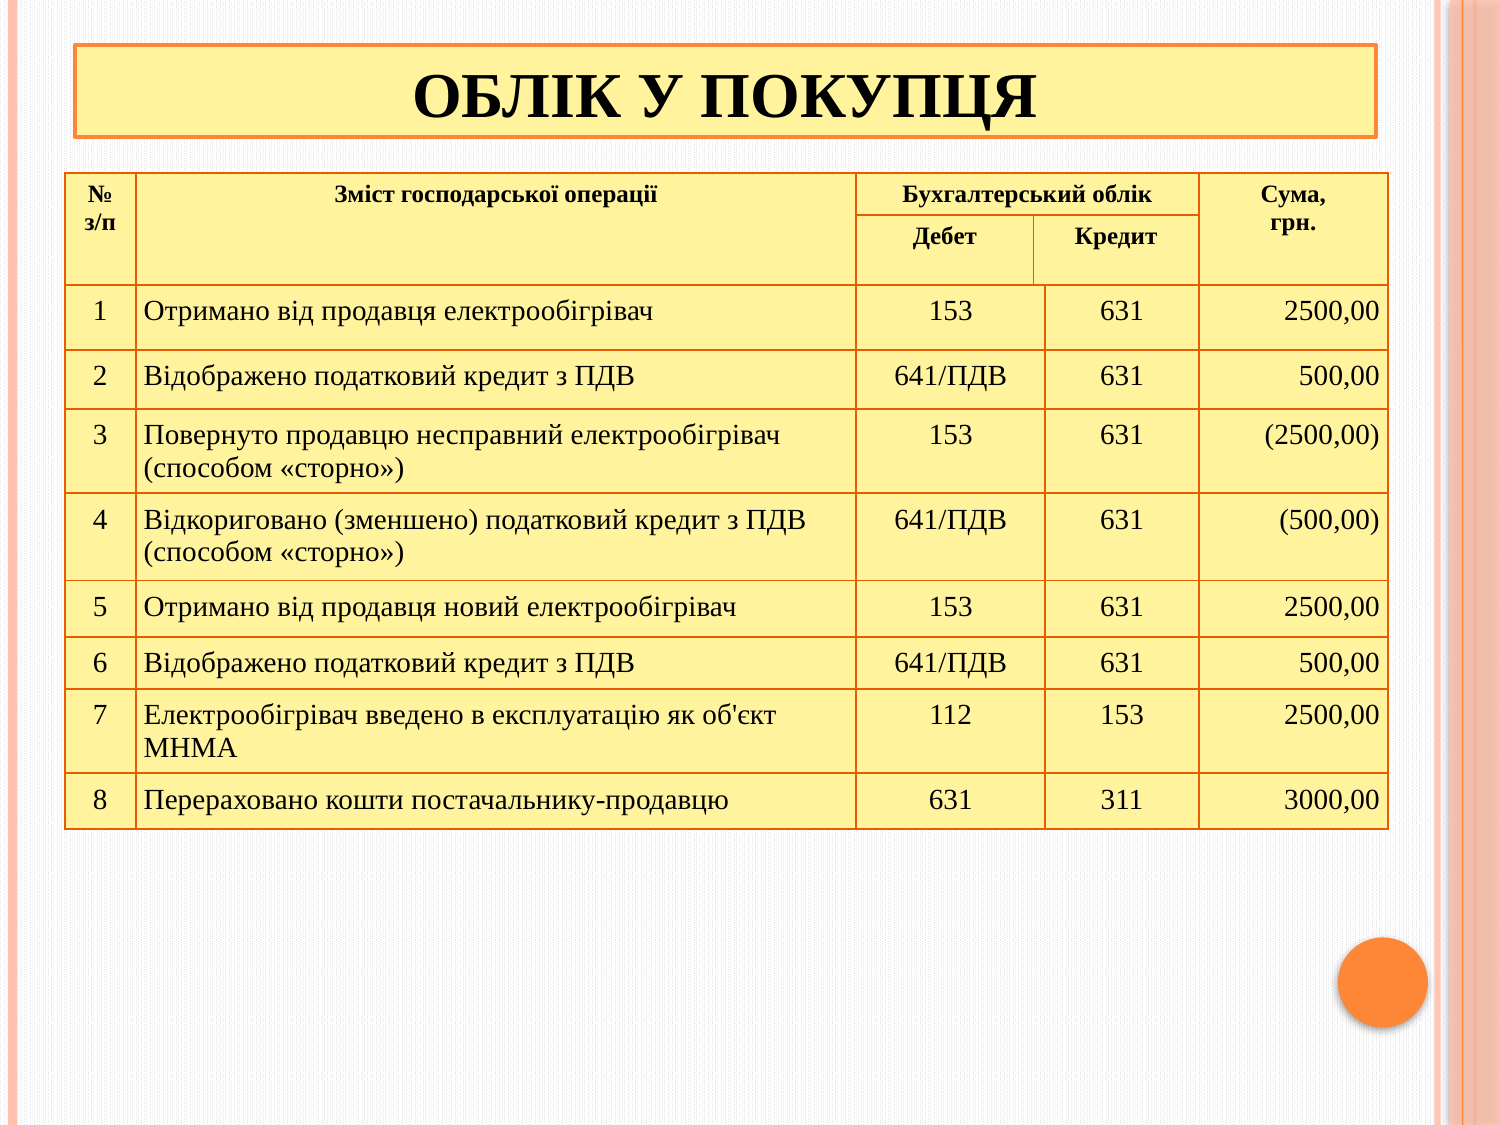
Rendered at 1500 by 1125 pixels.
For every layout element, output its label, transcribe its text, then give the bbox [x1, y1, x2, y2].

table_cell Повернуто продавцю несправний електрообігрівач (способом «сторно») [137, 410, 855, 492]
table_cell 641/ПДВ [857, 494, 1044, 580]
table_cell 2500,00 [1200, 286, 1387, 349]
table_cell 1 [66, 286, 135, 349]
table_cell 4 [66, 494, 135, 580]
table_cell 153 [857, 286, 1044, 349]
table_cell 5 [66, 581, 135, 636]
table_cell 8 [66, 774, 135, 828]
table_cell 631 [857, 774, 1044, 828]
table_header Сума, грн. [1200, 174, 1387, 284]
table_cell (500,00) [1200, 494, 1387, 580]
table_cell 631 [1046, 638, 1198, 688]
table_cell (2500,00) [1200, 410, 1387, 492]
table_cell Відображено податковий кредит з ПДВ [137, 351, 855, 408]
table_cell 311 [1046, 774, 1198, 828]
table_cell Електрообігрівач введено в експлуатацію як об'єкт МНМА [137, 690, 855, 772]
table_cell 631 [1046, 581, 1198, 636]
table_cell Отримано від продавця новий електрообігрівач [137, 581, 855, 636]
table_cell 112 [857, 690, 1044, 772]
table_cell 153 [857, 581, 1044, 636]
table_cell 641/ПДВ [857, 351, 1044, 408]
title Облік у покупця [73, 43, 1378, 139]
table_cell Перераховано кошти постачальнику-продавцю [137, 774, 855, 828]
table_cell 3 [66, 410, 135, 492]
table_cell 631 [1046, 410, 1198, 492]
table_header Зміст господарської операції [137, 174, 855, 284]
table_header № з/п [66, 174, 135, 284]
table_cell 7 [66, 690, 135, 772]
table_cell 153 [1046, 690, 1198, 772]
table_cell Кредит [1034, 216, 1198, 284]
table_cell 6 [66, 638, 135, 688]
table_cell 631 [1046, 494, 1198, 580]
table_cell 631 [1046, 351, 1198, 408]
table_cell 2500,00 [1200, 581, 1387, 636]
table_cell 2 [66, 351, 135, 408]
table_cell 500,00 [1200, 351, 1387, 408]
table_cell 153 [857, 410, 1044, 492]
table_cell Відображено податковий кредит з ПДВ [137, 638, 855, 688]
table_cell 631 [1046, 286, 1198, 349]
table_cell Відкориговано (зменшено) податковий кредит з ПДВ (способом «сторно») [137, 494, 855, 580]
table_cell 641/ПДВ [857, 638, 1044, 688]
table_cell 2500,00 [1200, 690, 1387, 772]
table_cell 3000,00 [1200, 774, 1387, 828]
table_cell Дебет [857, 216, 1033, 284]
table_header Бухгалтерський облік [857, 174, 1198, 214]
table_cell 500,00 [1200, 638, 1387, 688]
table_cell Отримано від продавця електрообігрівач [137, 286, 855, 349]
